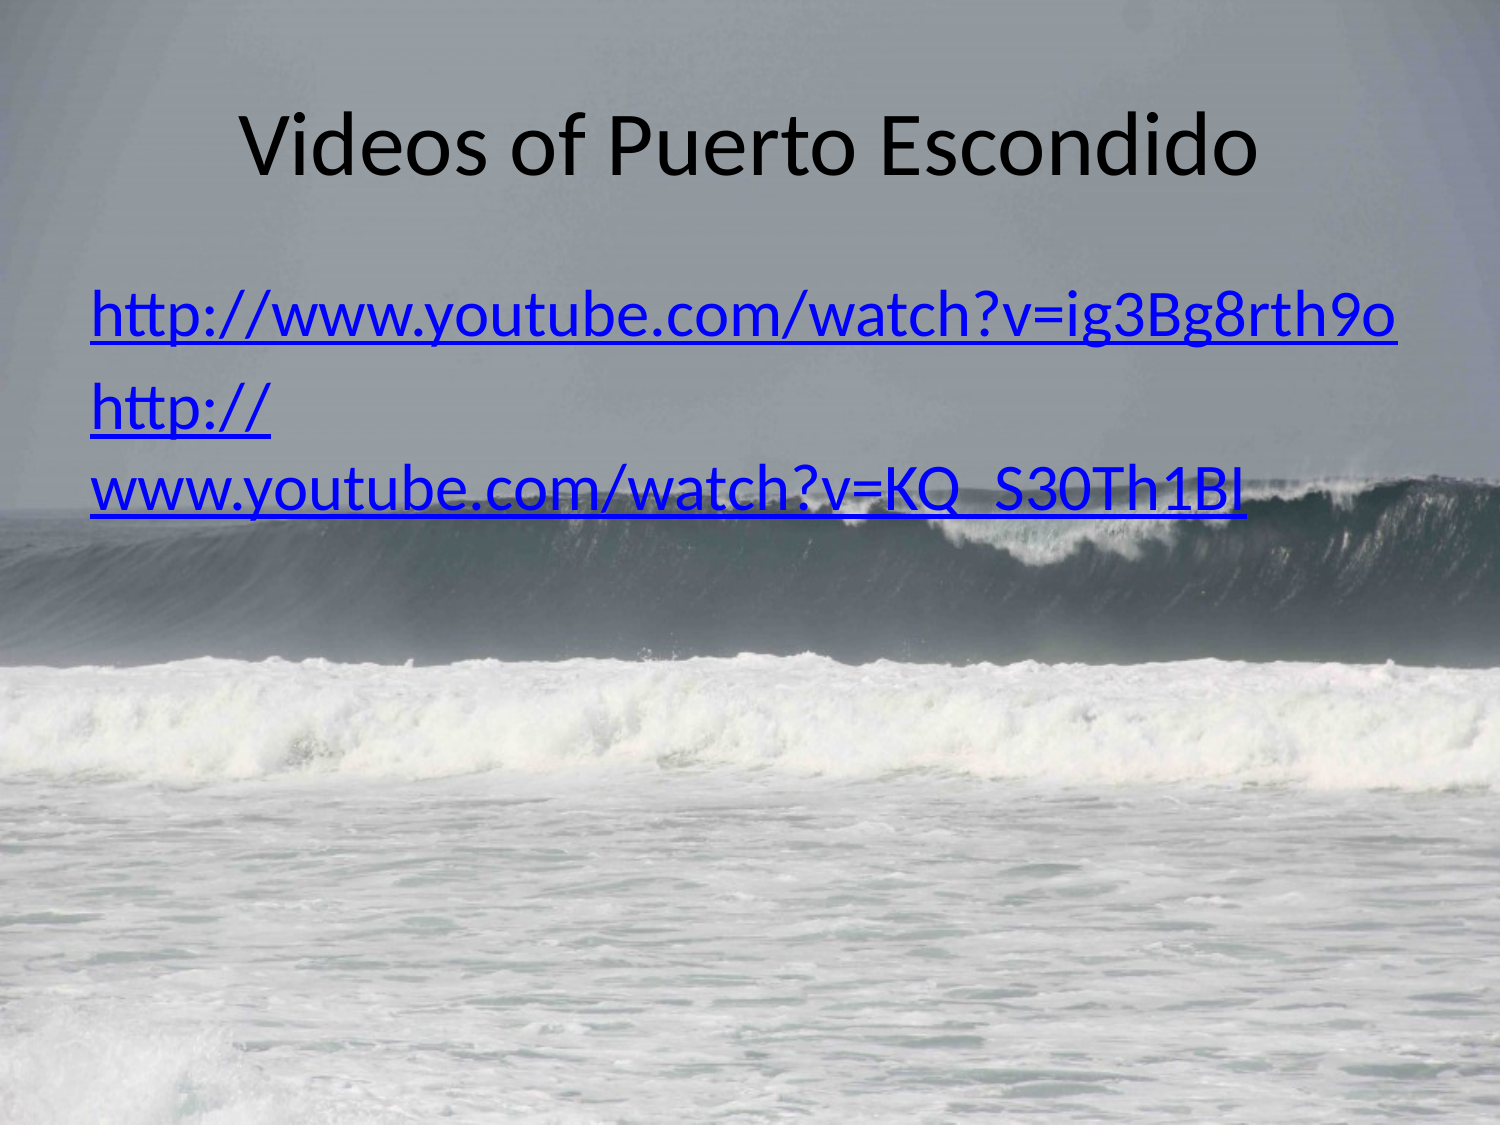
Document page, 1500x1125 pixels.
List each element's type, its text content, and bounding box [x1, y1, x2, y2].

list http://www.youtube.com/watch?v=ig3Bg8rth9o http://www.youtube.com/watch?v=KQ_S30Th1BI [75, 262, 1425, 1005]
title Videos of Puerto Escondido [75, 45, 1425, 233]
picture [0, 0, 1500, 1125]
